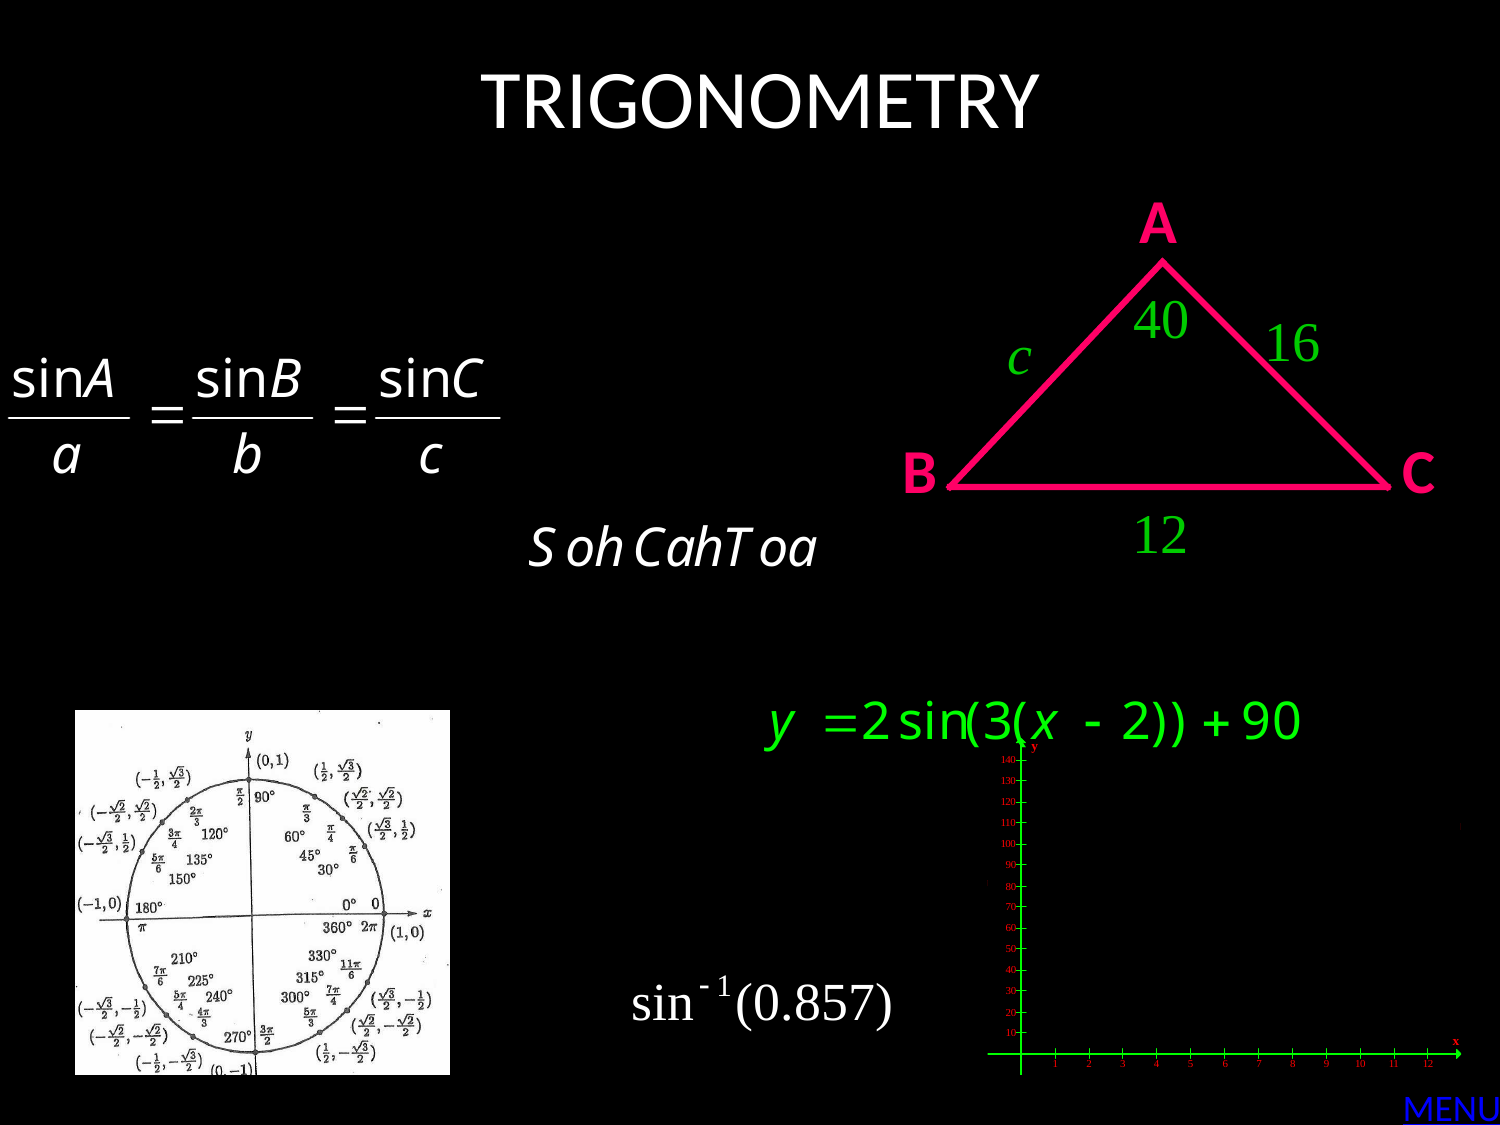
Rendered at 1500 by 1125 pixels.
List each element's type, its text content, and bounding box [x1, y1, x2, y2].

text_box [1129, 501, 1196, 563]
picture [74, 710, 451, 1076]
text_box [1262, 309, 1329, 376]
text_box MENU [1388, 1076, 1500, 1125]
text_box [949, 261, 1388, 488]
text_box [524, 512, 830, 594]
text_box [0, 337, 511, 486]
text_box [762, 687, 1315, 766]
text_box TRIGONOMETRY [464, 35, 1058, 154]
text_box C [1387, 424, 1450, 512]
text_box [624, 962, 904, 1043]
text_box A [1124, 174, 1188, 260]
text_box B [887, 424, 950, 512]
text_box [1124, 286, 1201, 353]
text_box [987, 738, 1462, 1076]
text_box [999, 336, 1043, 389]
